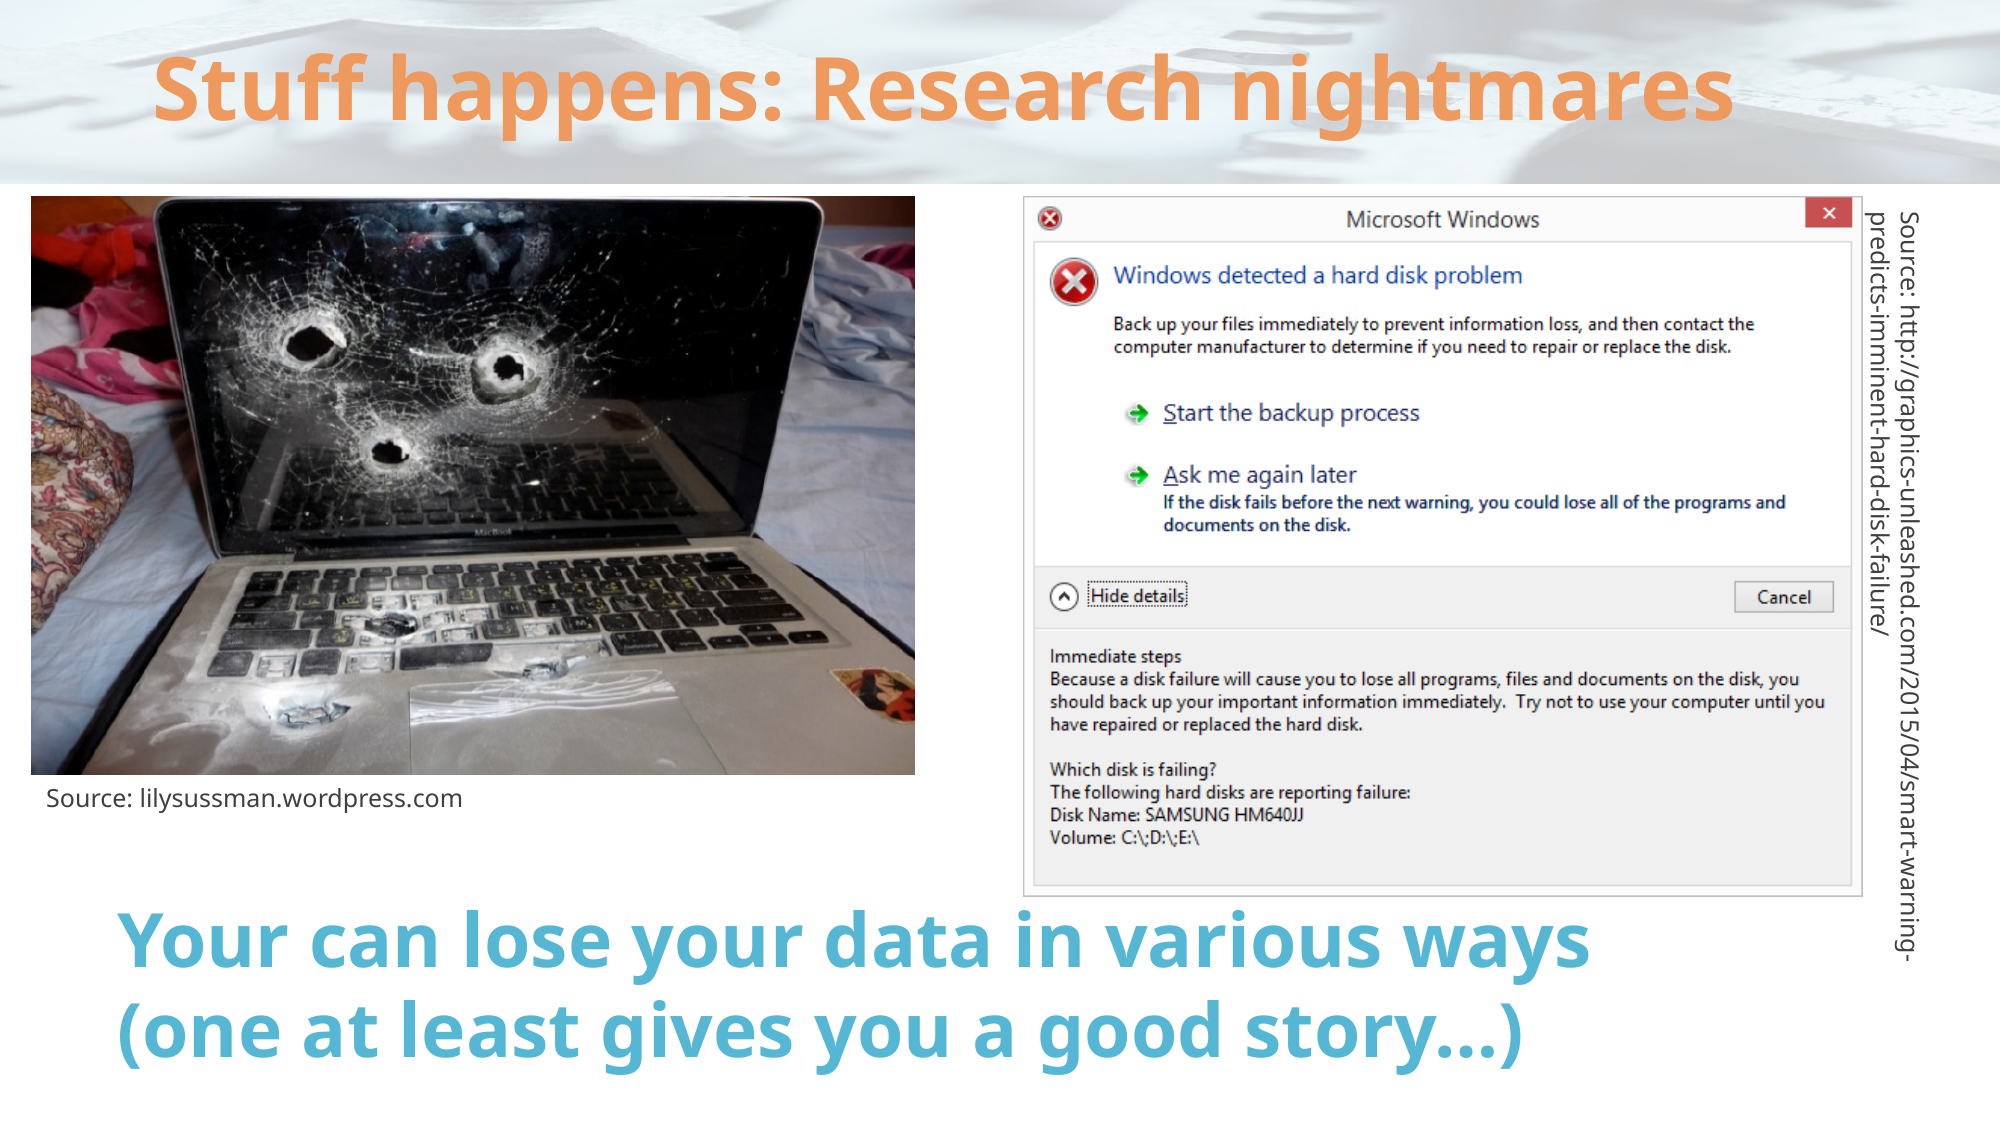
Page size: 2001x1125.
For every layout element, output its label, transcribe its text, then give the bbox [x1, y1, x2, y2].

picture [31, 196, 915, 776]
picture [1023, 196, 1863, 897]
title Stuff happens: Research nightmares [137, 29, 1863, 155]
text_box Your can lose your data in various ways (one at least gives you a good story…) [102, 885, 1780, 1080]
text_box Source: lilysussman.wordpress.com [31, 776, 788, 821]
text_box Source: http://graphics-unleashed.com/2015/04/smart-warning-predicts-imminent-hard-disk-failure/ [1858, 196, 1934, 1048]
